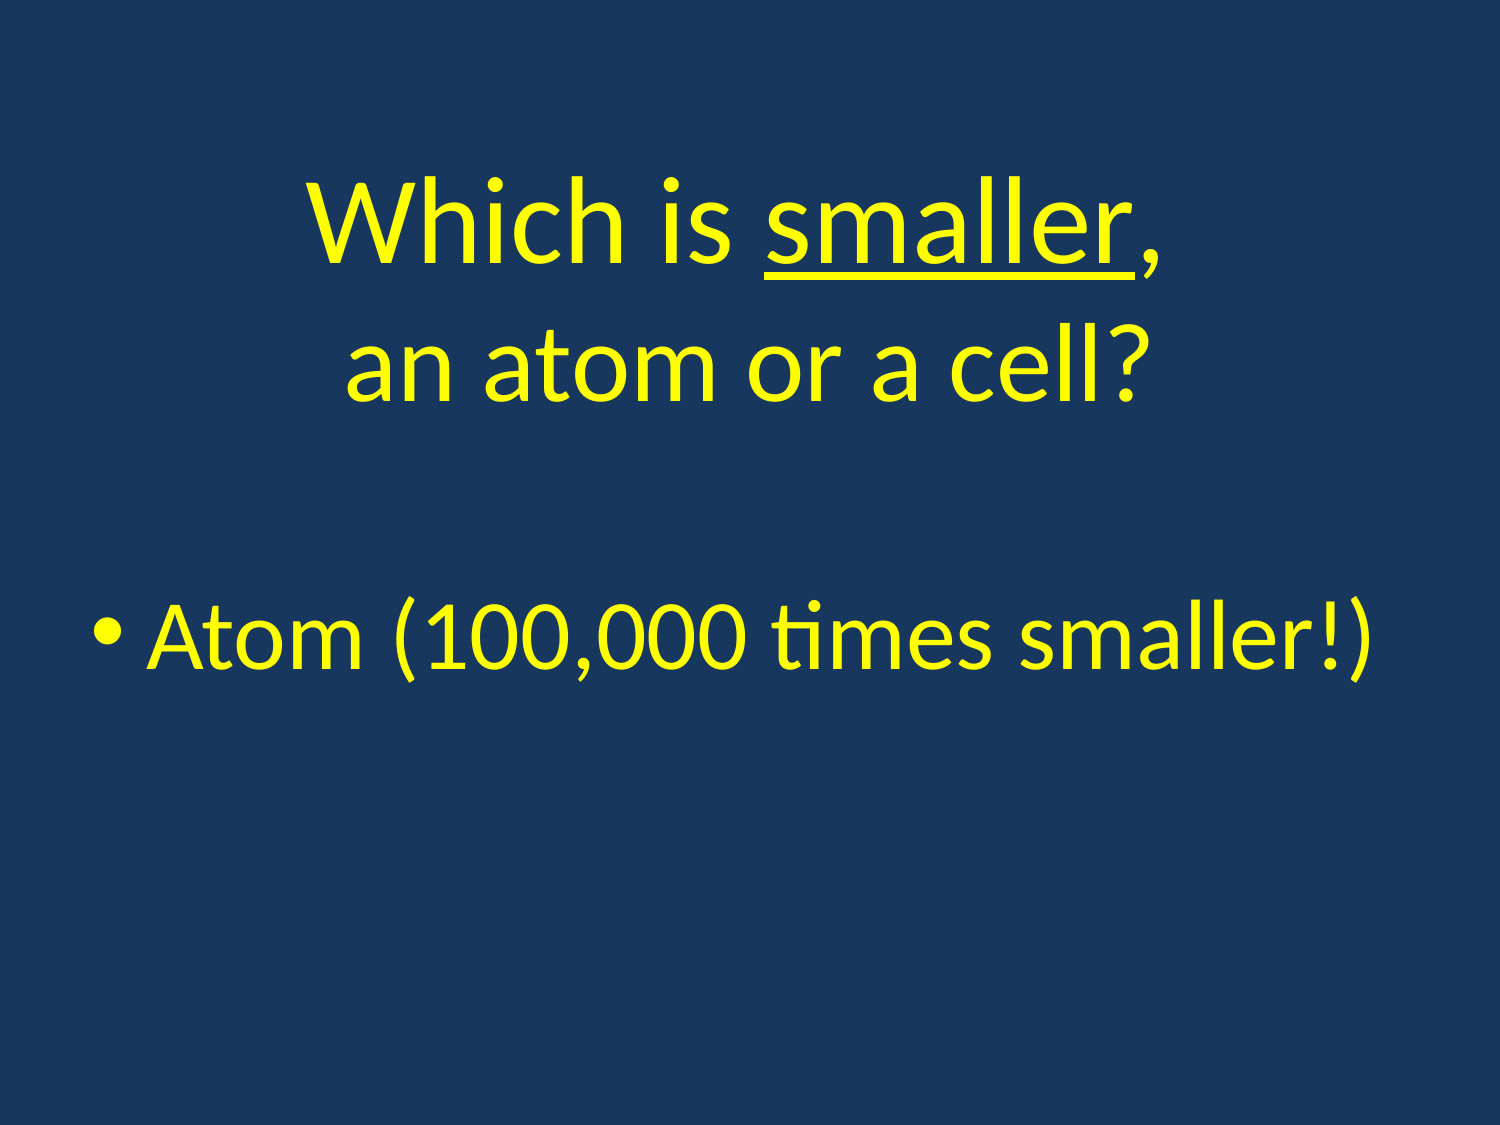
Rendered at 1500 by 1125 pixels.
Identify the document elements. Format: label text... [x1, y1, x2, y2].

title Which is smaller, an atom or a cell? [75, 37, 1425, 525]
list Atom (100,000 times smaller!) [75, 562, 1425, 738]
